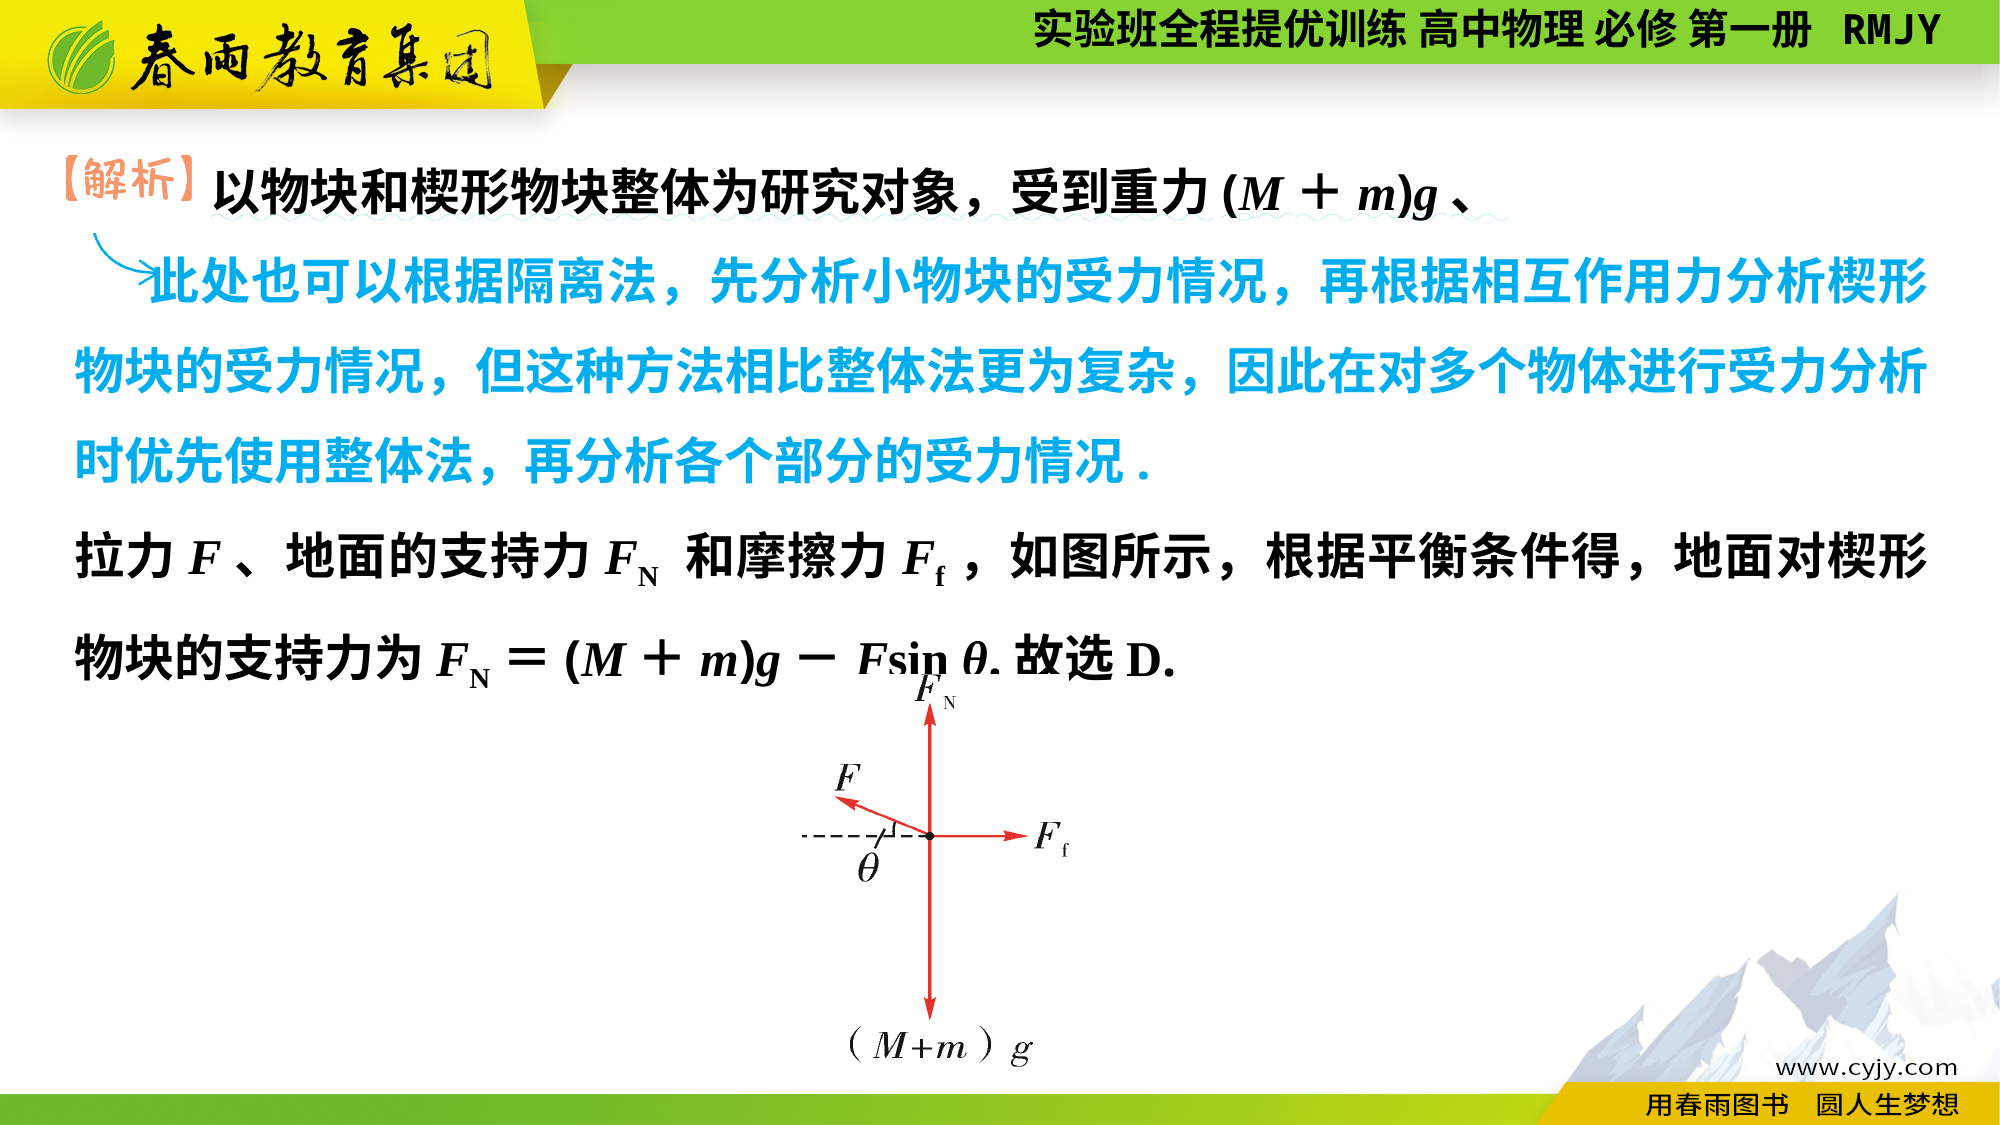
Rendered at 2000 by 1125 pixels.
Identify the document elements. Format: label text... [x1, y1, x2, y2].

picture [0, 0, 2000, 1125]
list 以物块和楔形物块整体为研究对象，受到重力(M＋m)g、 此处也可以根据隔离法，先分析小物块的受力情况，再根据相互作用力分析楔形物块的受力情况，但这种方法相比整体法更为复杂，因此在对多个物体进行受力分析时优先使用整体法，再分析各个部分的受力情况. 拉力F、地面的支持力FN 和摩擦力Ff，如图所示，根据平衡条件得，地面对楔形物块的支持力为FN＝(M＋m)g－Fsin θ.故选D. [59, 122, 1944, 683]
